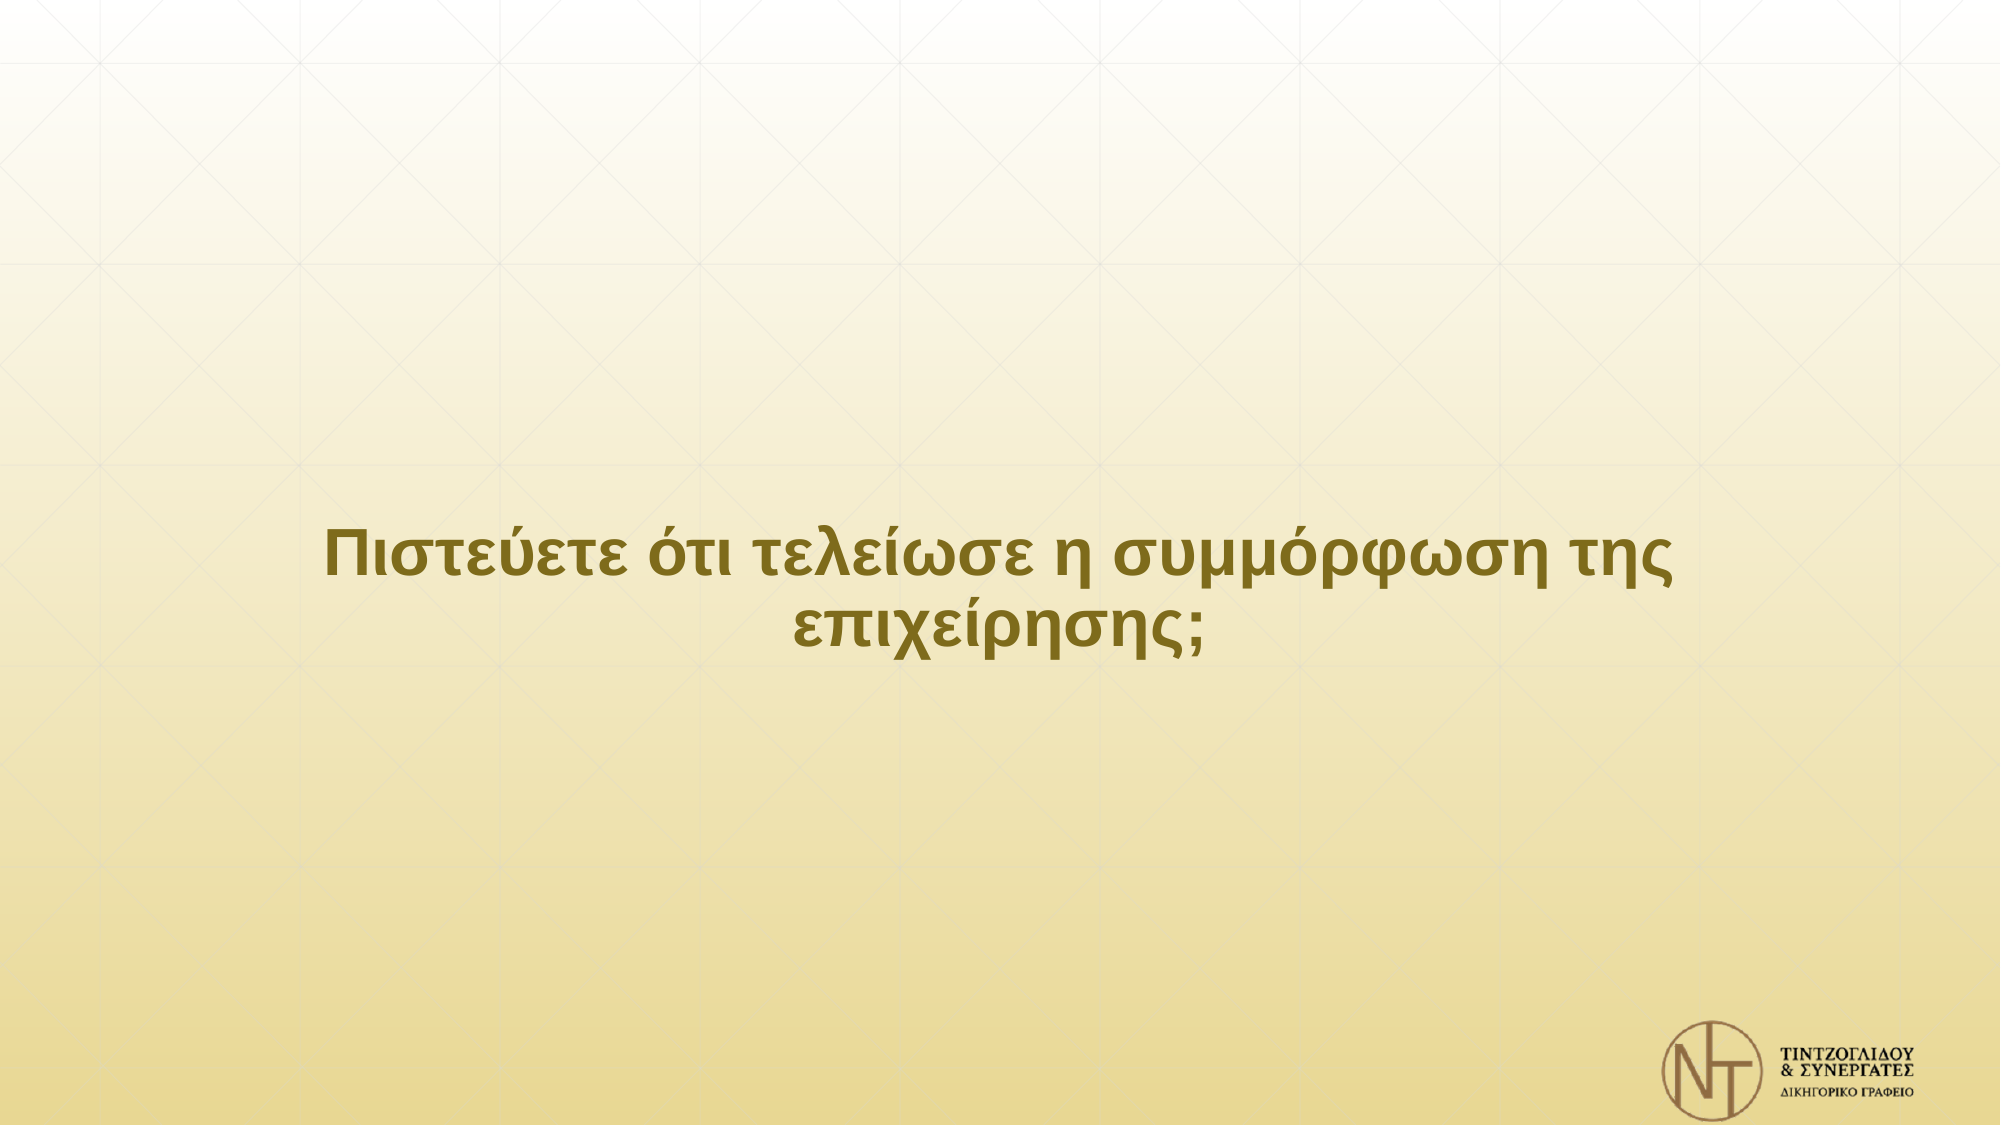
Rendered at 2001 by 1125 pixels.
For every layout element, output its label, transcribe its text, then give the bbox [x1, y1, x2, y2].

picture [1661, 1020, 1914, 1122]
title Πιστεύετε ότι τελείωσε η συμμόρφωση της επιχείρησης; [212, 426, 1788, 669]
